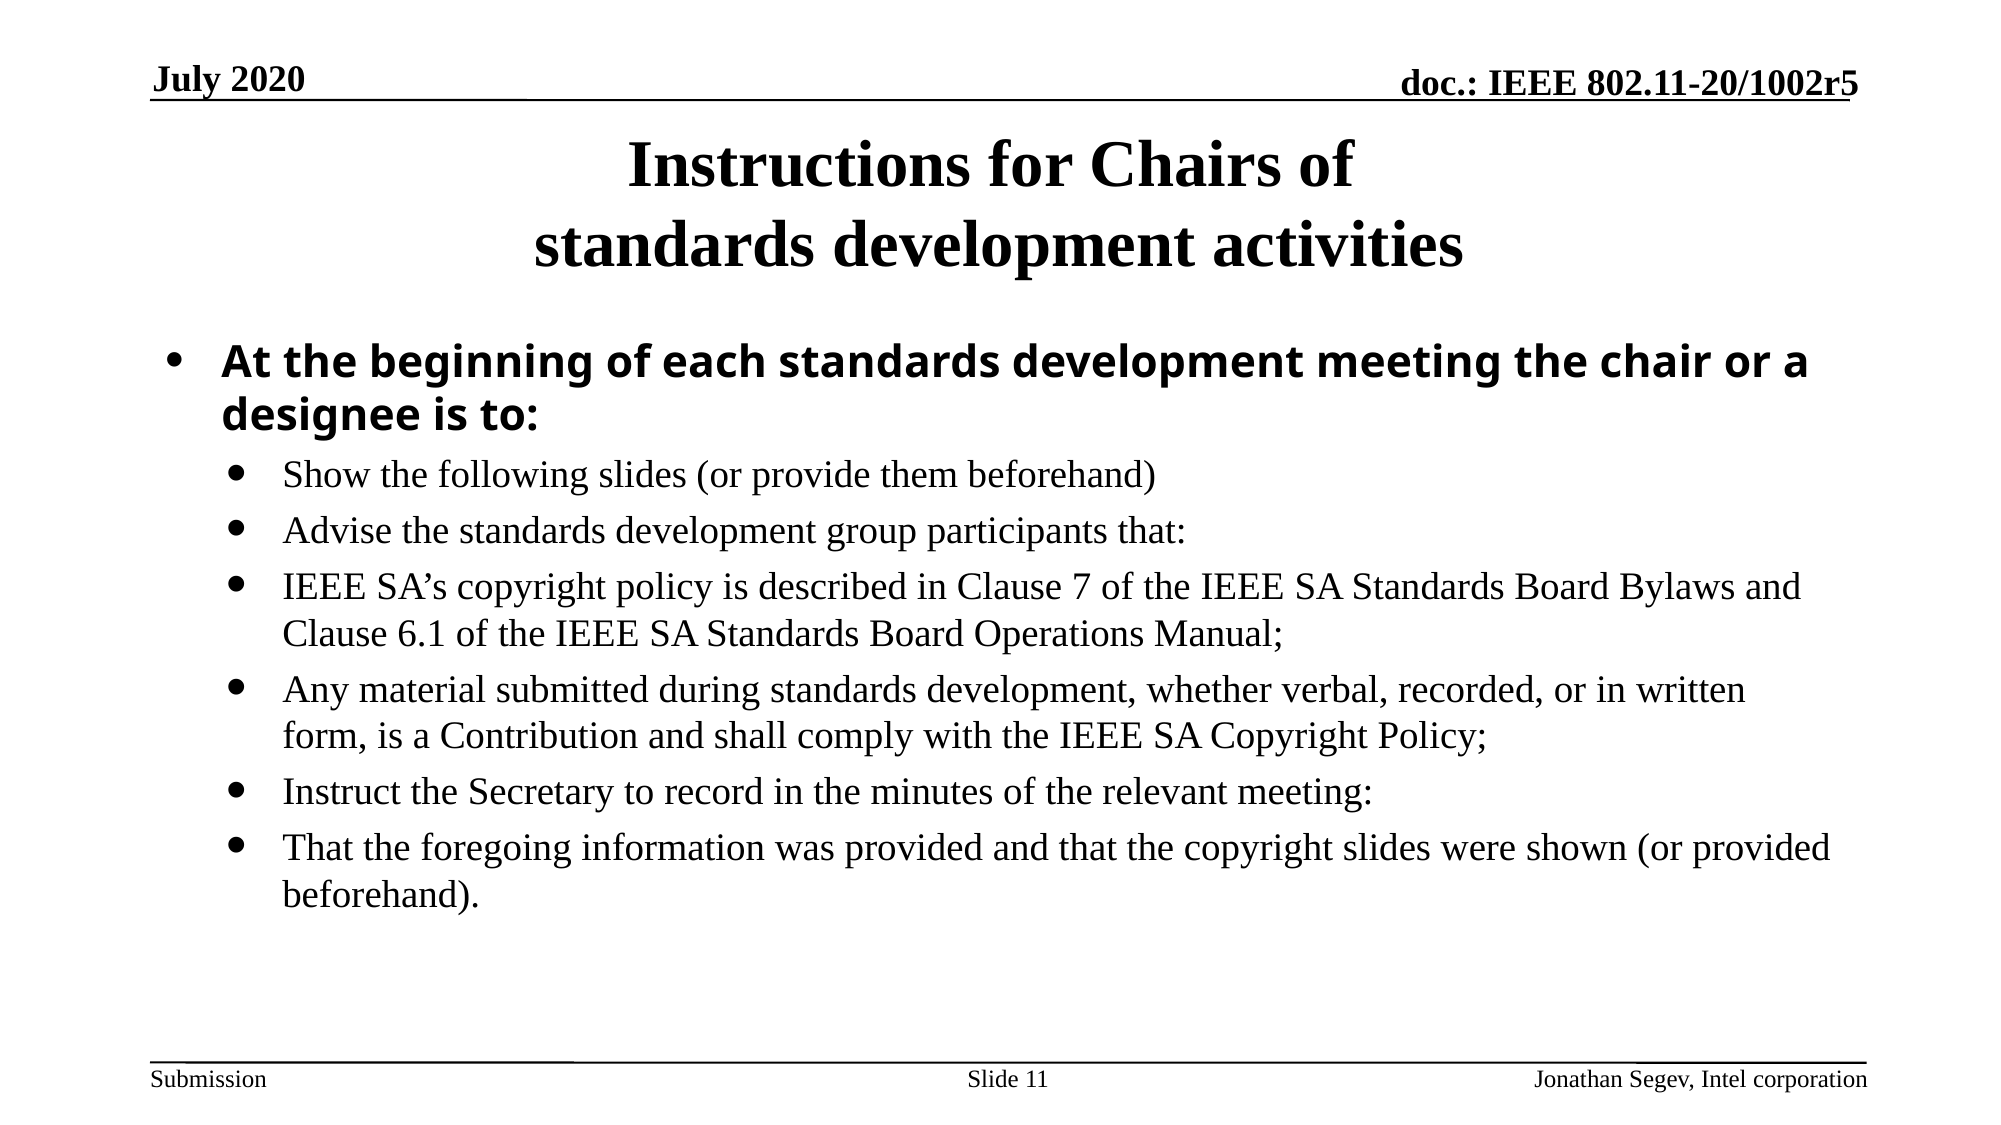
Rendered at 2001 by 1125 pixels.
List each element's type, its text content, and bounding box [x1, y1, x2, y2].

list At the beginning of each standards development meeting the chair or a designee is to: Show the following slides (or provide them beforehand) Advise the standards development group participants that: IEEE SA’s copyright policy is described in Clause 7 of the IEEE SA Standards Board Bylaws and Clause 6.1 of the IEEE SA Standards Board Operations Manual; Any material submitted during standards development, whether verbal, recorded, or in written form, is a Contribution and shall comply with the IEEE SA Copyright Policy; Instruct the Secretary to record in the minutes of the relevant meeting: That the foregoing information was provided and that the copyright slides were shown (or provided beforehand). [149, 324, 1850, 1000]
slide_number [152, 54, 563, 100]
title Instructions for Chairs of standards development activities [149, 112, 1850, 288]
slide_number Slide 11 [950, 1061, 1067, 1123]
footer Jonathan Segev, Intel corporation [1171, 1061, 1869, 1093]
